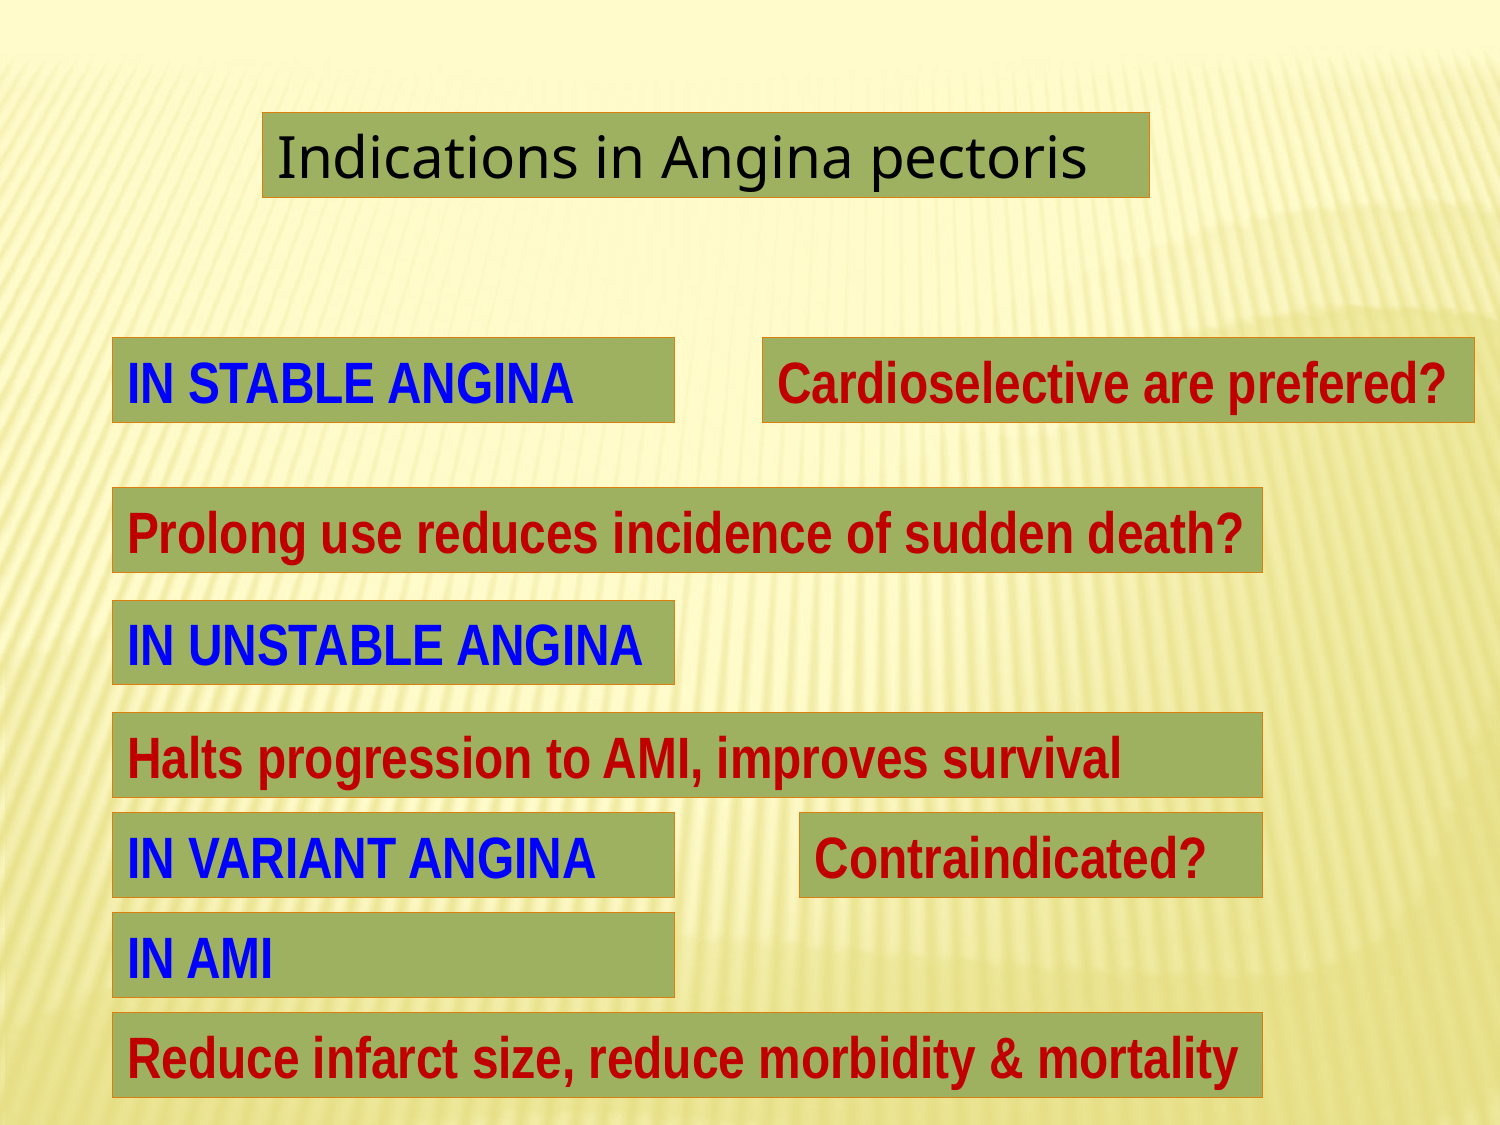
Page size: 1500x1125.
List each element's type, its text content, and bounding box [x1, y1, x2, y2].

text_box Contraindicated? [799, 812, 1263, 898]
text_box Prolong use reduces incidence of sudden death? [112, 487, 1263, 573]
text_box IN VARIANT ANGINA [112, 812, 675, 898]
text_box IN AMI [112, 912, 675, 998]
text_box Halts progression to AMI, improves survival [112, 712, 1263, 798]
text_box IN STABLE ANGINA [112, 337, 675, 423]
text_box Indications in Angina pectoris [262, 112, 1150, 198]
text_box IN UNSTABLE ANGINA [112, 600, 675, 685]
text_box Cardioselective are prefered? [762, 337, 1475, 423]
text_box Reduce infarct size, reduce morbidity & mortality [112, 1012, 1263, 1098]
